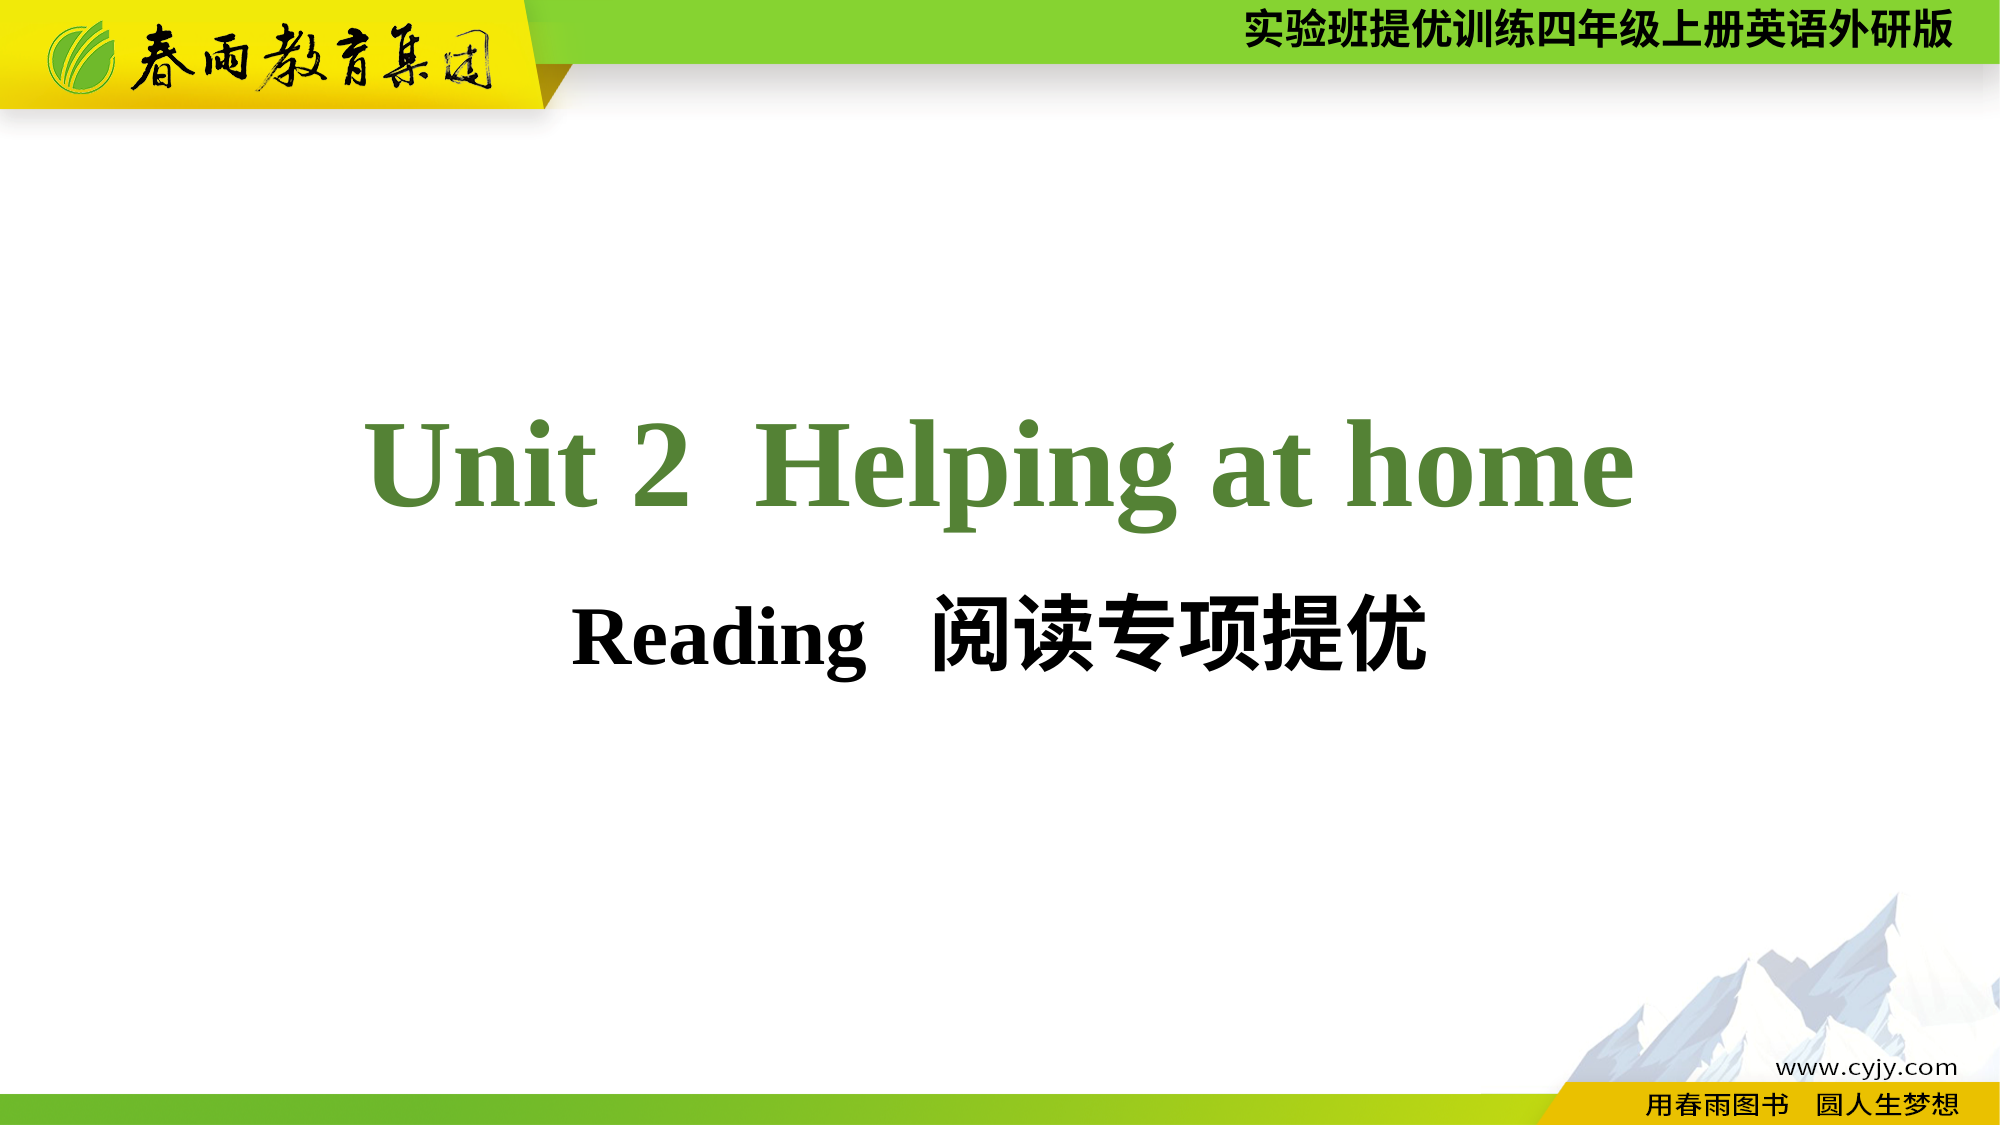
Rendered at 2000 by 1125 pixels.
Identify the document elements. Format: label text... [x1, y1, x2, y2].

picture [0, 689, 2000, 1125]
text_box Unit 2 Helping at home Reading 阅读专项提优 [0, 298, 2000, 689]
picture [0, 0, 2000, 298]
